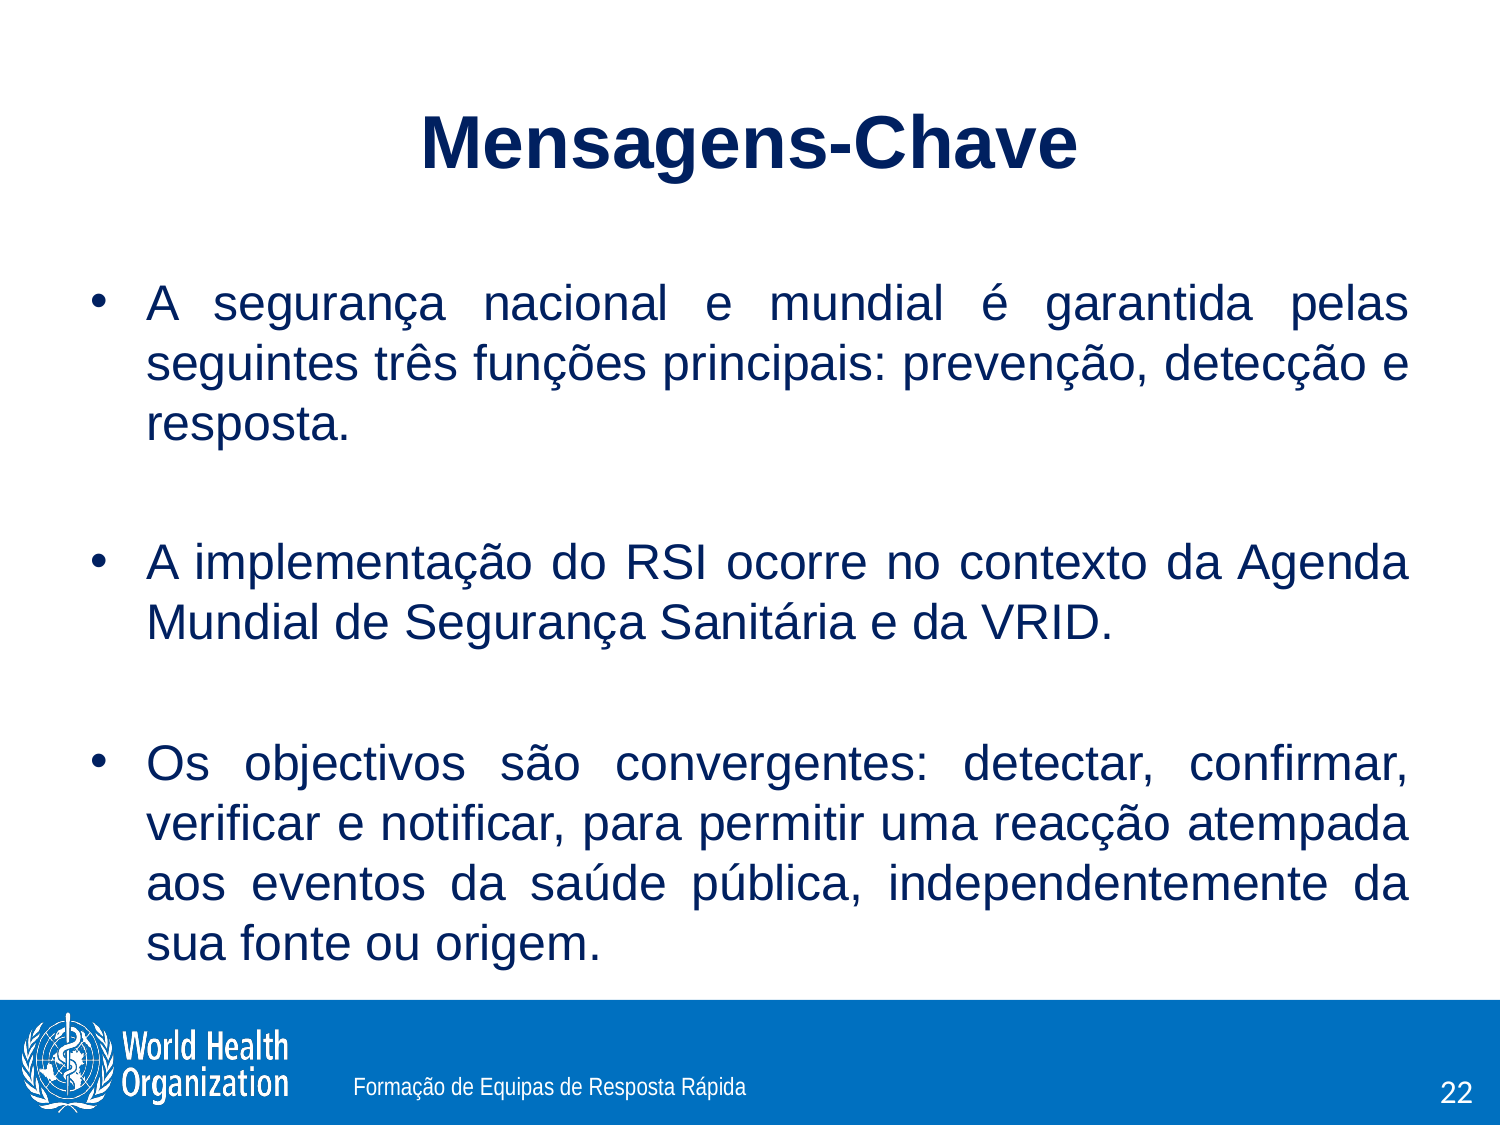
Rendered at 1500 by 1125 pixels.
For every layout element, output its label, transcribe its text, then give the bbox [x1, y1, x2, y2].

title Mensagens-Chave [75, 45, 1425, 233]
list A segurança nacional e mundial é garantida pelas seguintes três funções principais: prevenção, detecção e resposta. A implementação do RSI ocorre no contexto da Agenda Mundial de Segurança Sanitária e da VRID. Os objectivos são convergentes: detectar, confirmar, verificar e notificar, para permitir uma reacção atempada aos eventos da saúde pública, independentemente da sua fonte ou origem. [75, 262, 1425, 1005]
picture [21, 1012, 288, 1113]
